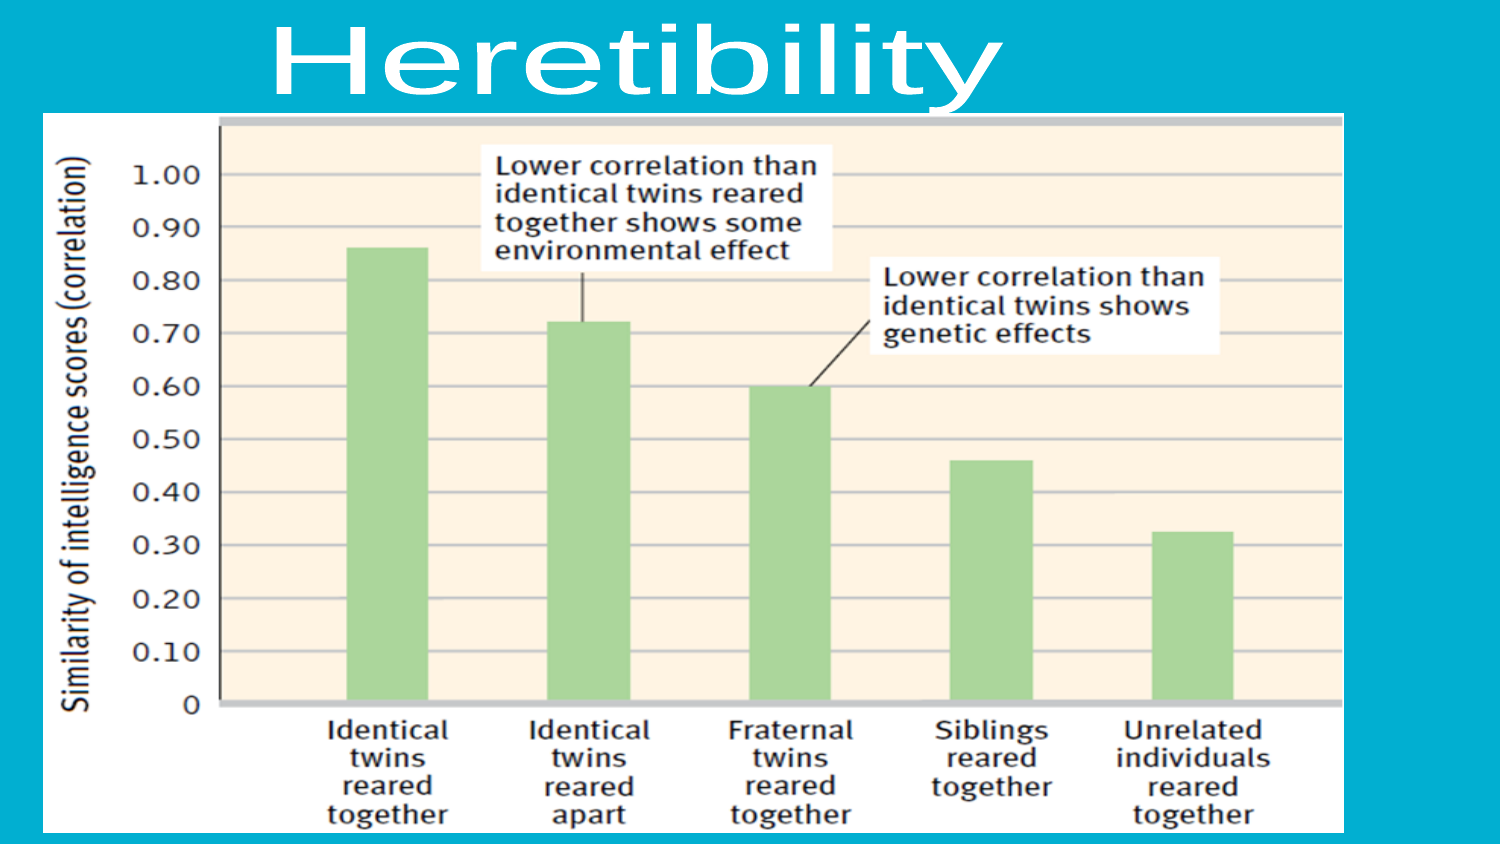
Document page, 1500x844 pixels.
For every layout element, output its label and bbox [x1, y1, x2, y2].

picture [43, 113, 1344, 833]
